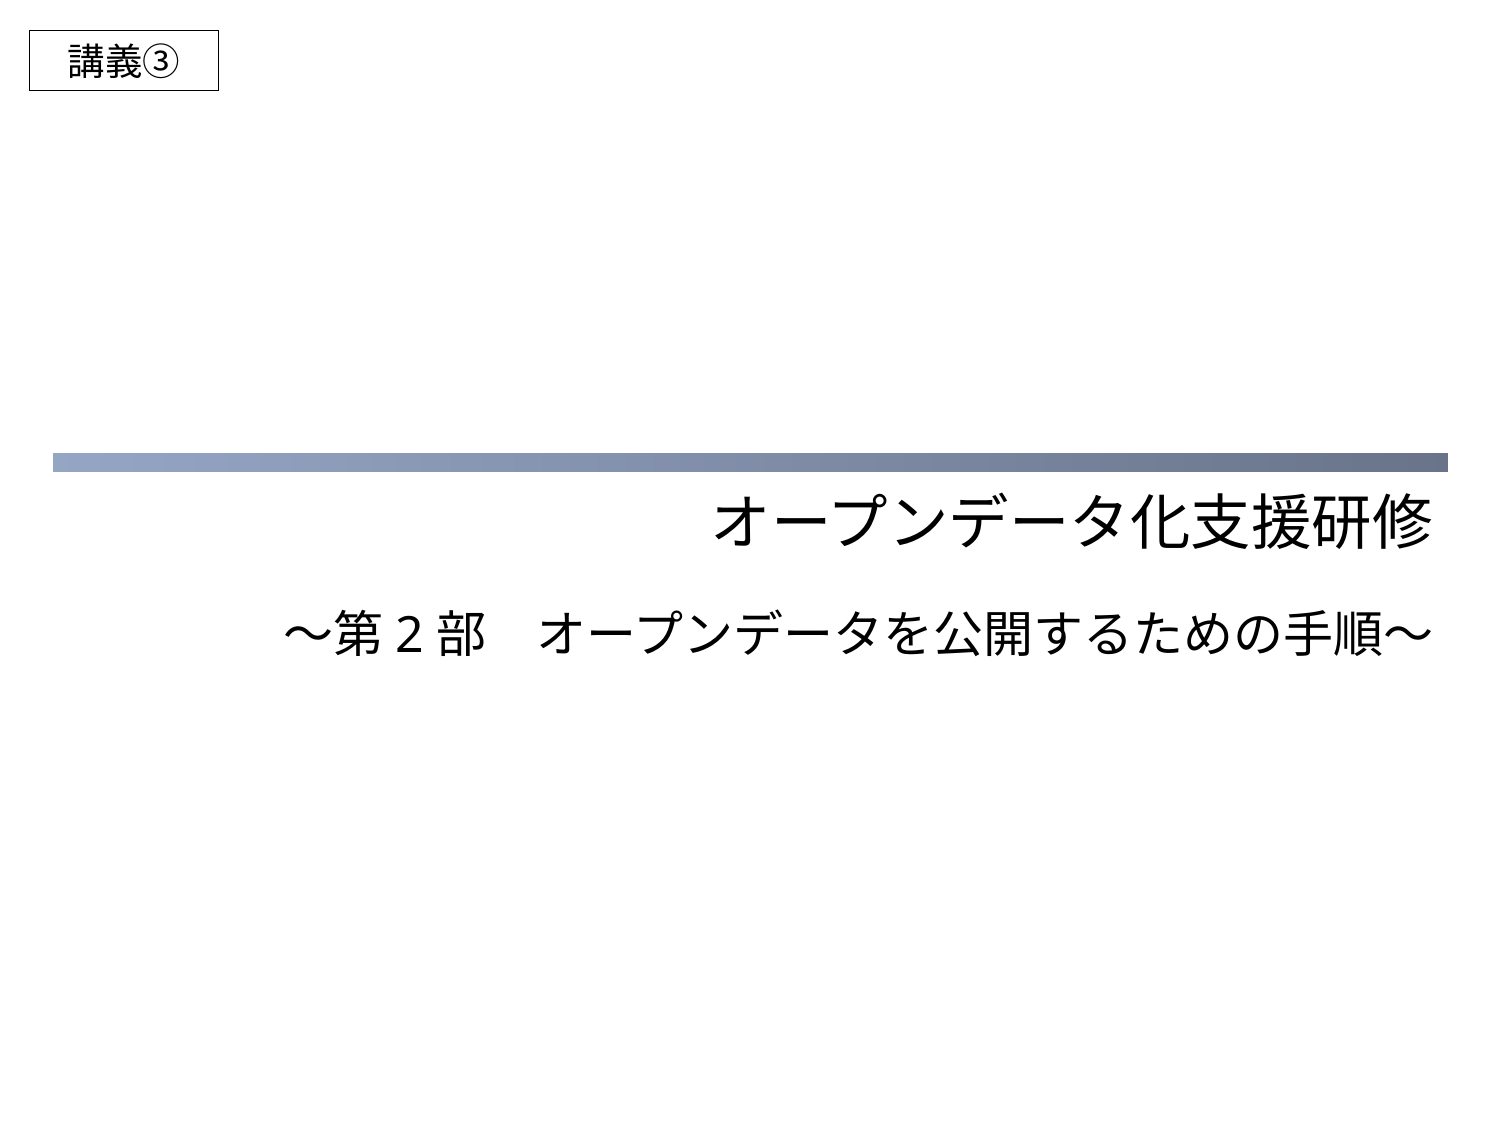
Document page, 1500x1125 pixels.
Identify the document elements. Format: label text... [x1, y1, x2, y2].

subtitle ～第2部 オープンデータを公開するための手順～ [88, 601, 1449, 940]
text_box 講義③ [29, 30, 219, 91]
title オープンデータ化支援研修 [573, 480, 1449, 570]
